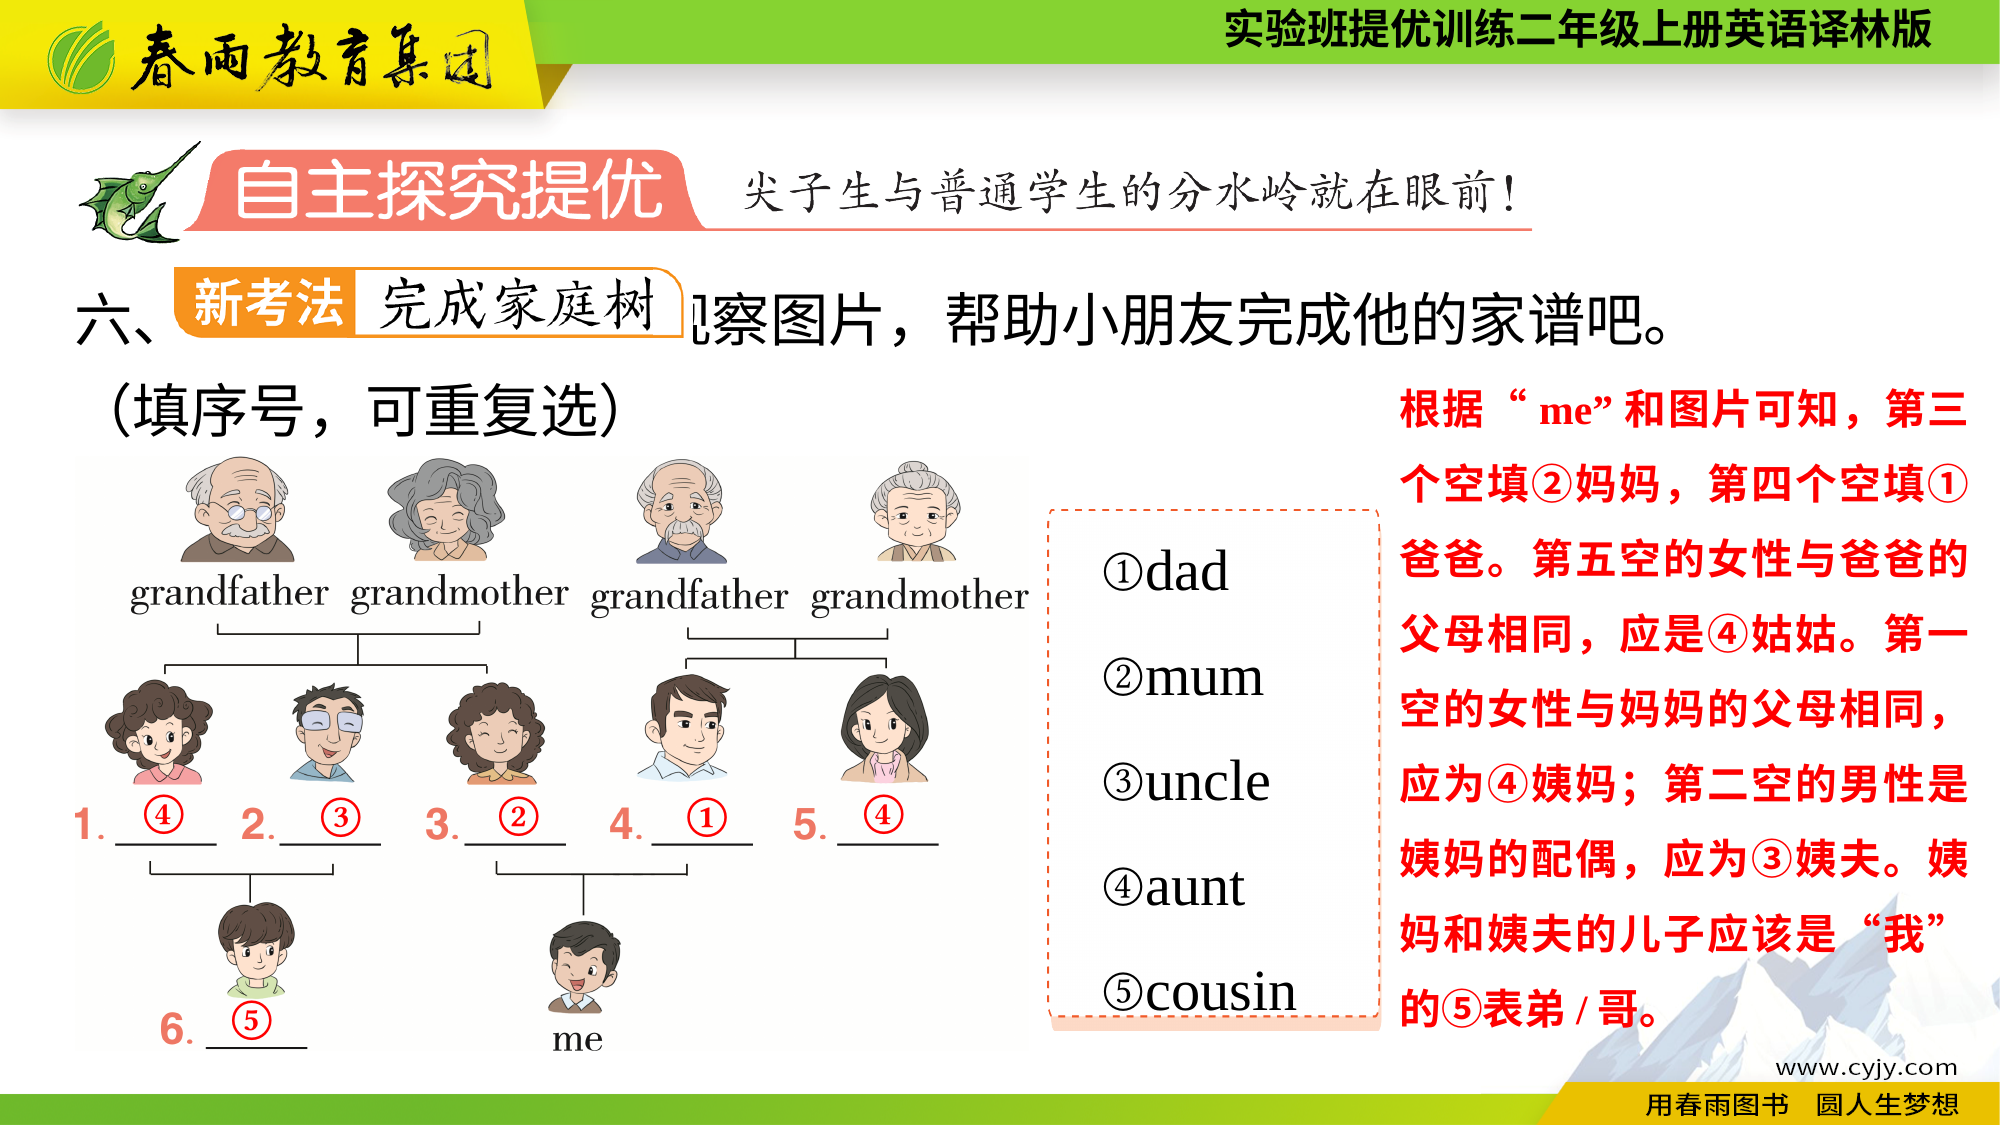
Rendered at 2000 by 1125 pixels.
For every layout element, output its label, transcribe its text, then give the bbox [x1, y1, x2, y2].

picture [0, 0, 2000, 1125]
text_box 根据“me”和图片可知，第三个空填②妈妈，第四个空填①爸爸。第五空的女性与爸爸的父母相同，应是④姑姑。第一空的女性与妈妈的父母相同，应为④姨妈；第二空的男性是姨妈的配偶，应为③姨夫。姨妈和姨夫的儿子应该是“我”的⑤表弟/哥。 [1384, 350, 1985, 1040]
list 六、 观察图片，帮助小朋友完成他的家谱吧。 （填序号，可重复选） [59, 254, 1944, 444]
text_box ①dad ②mum ③uncle ④aunt ⑤cousin [1086, 490, 1384, 512]
